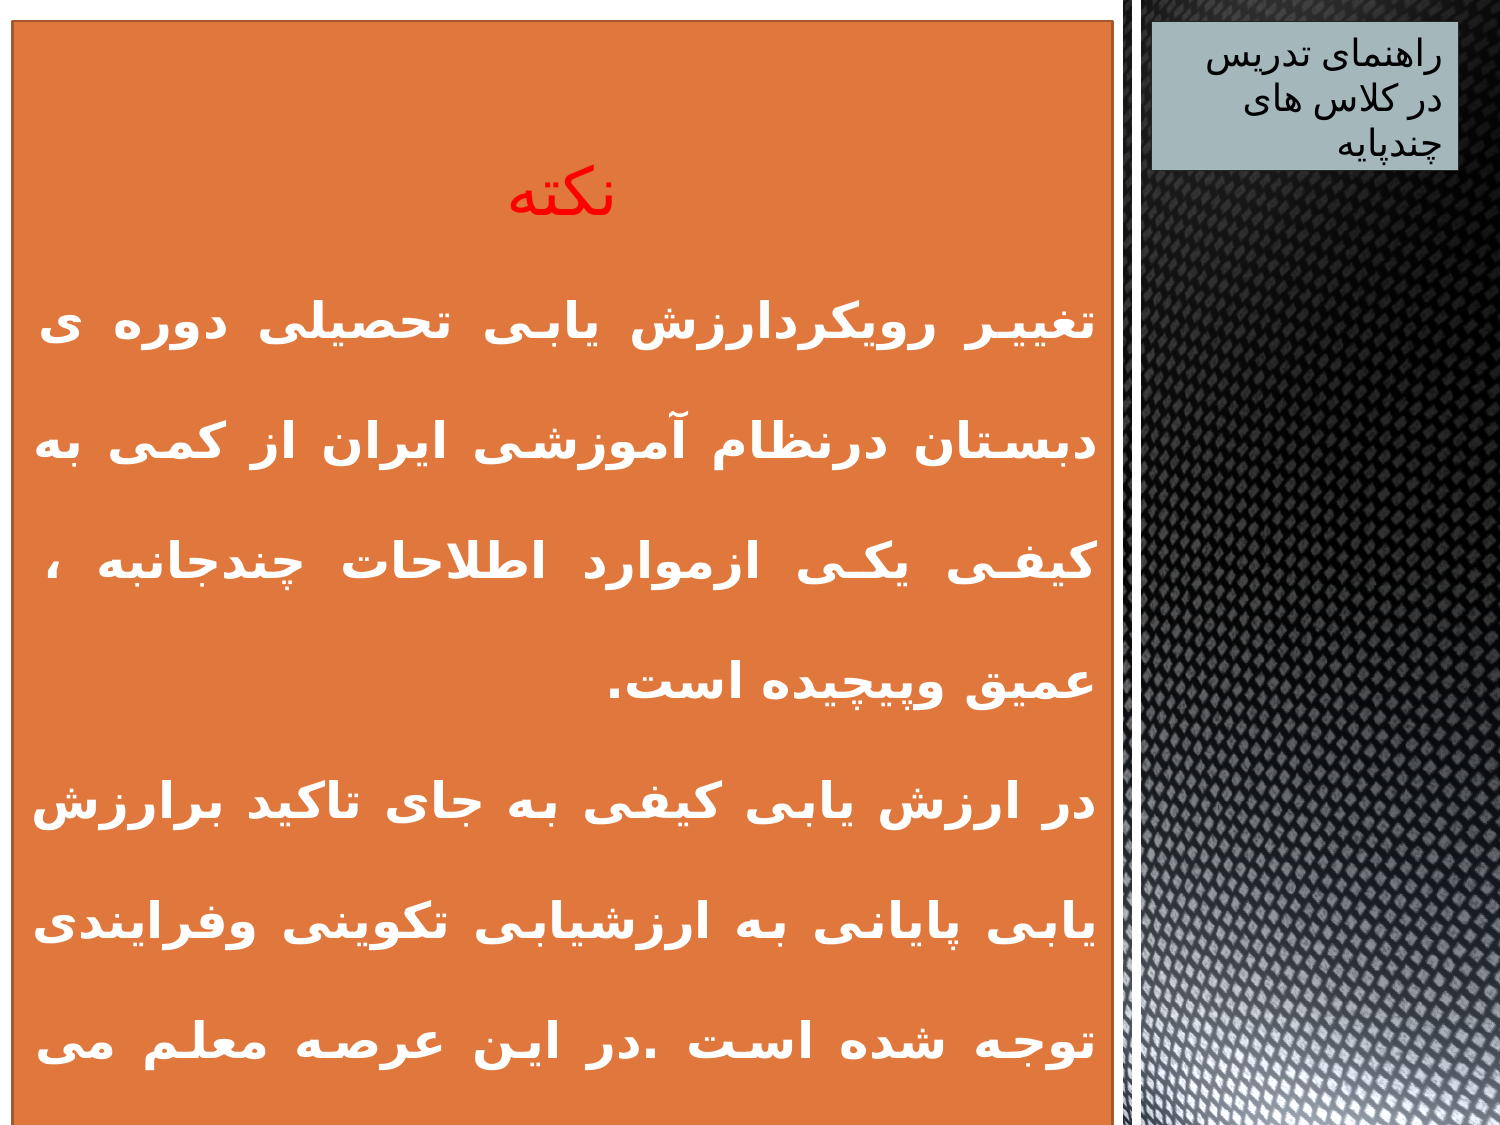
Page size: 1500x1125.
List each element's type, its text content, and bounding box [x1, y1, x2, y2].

text_box نکته تغییر رویکردارزش یابی تحصیلی دوره ی دبستان درنظام آموزشی ایران از کمی به کیفی یکی ازموارد اطلاحات چندجانبه ، عمیق وپیچیده است. در ارزش یابی کیفی به جای تاکید برارزش یابی پایانی به ارزشیابی تکوینی وفرایندی توجه شده است .در این عرصه معلم می تواند در کلاس های چند پایه از روش ها وابزار های مربوطه با توجه به کمبود وقت نهایت استفاده رانمایید:(ابزار های مورد نیاز) [11, 20, 1114, 1125]
text_box راهنمای تدریس در کلاس های چندپایه [1151, 21, 1459, 171]
picture [1123, 0, 1500, 1125]
